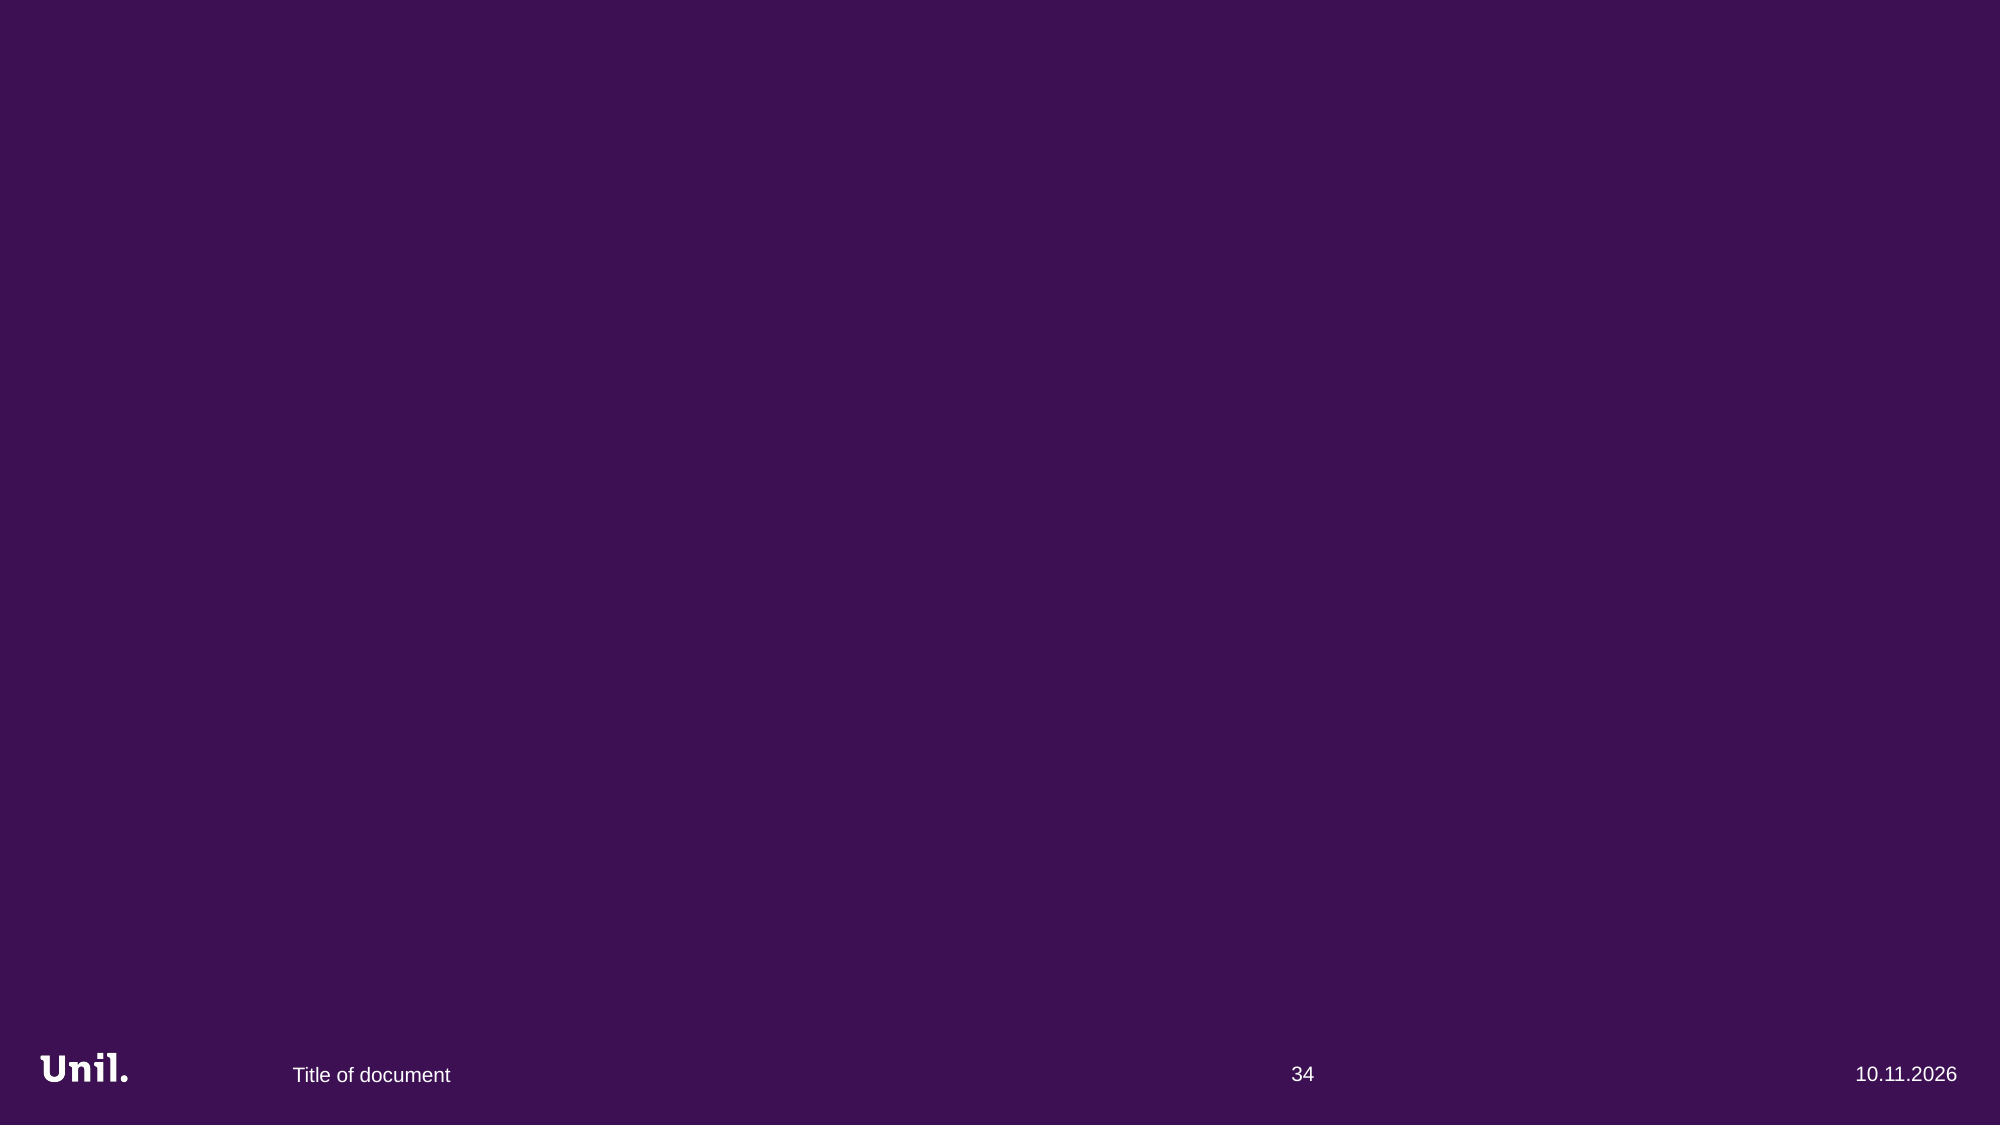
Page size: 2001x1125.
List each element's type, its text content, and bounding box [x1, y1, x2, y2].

picture [27, 1042, 141, 1095]
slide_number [1789, 1026, 1958, 1086]
slide_number 34 [1250, 1037, 1355, 1086]
footer Title of document [292, 1011, 1048, 1087]
